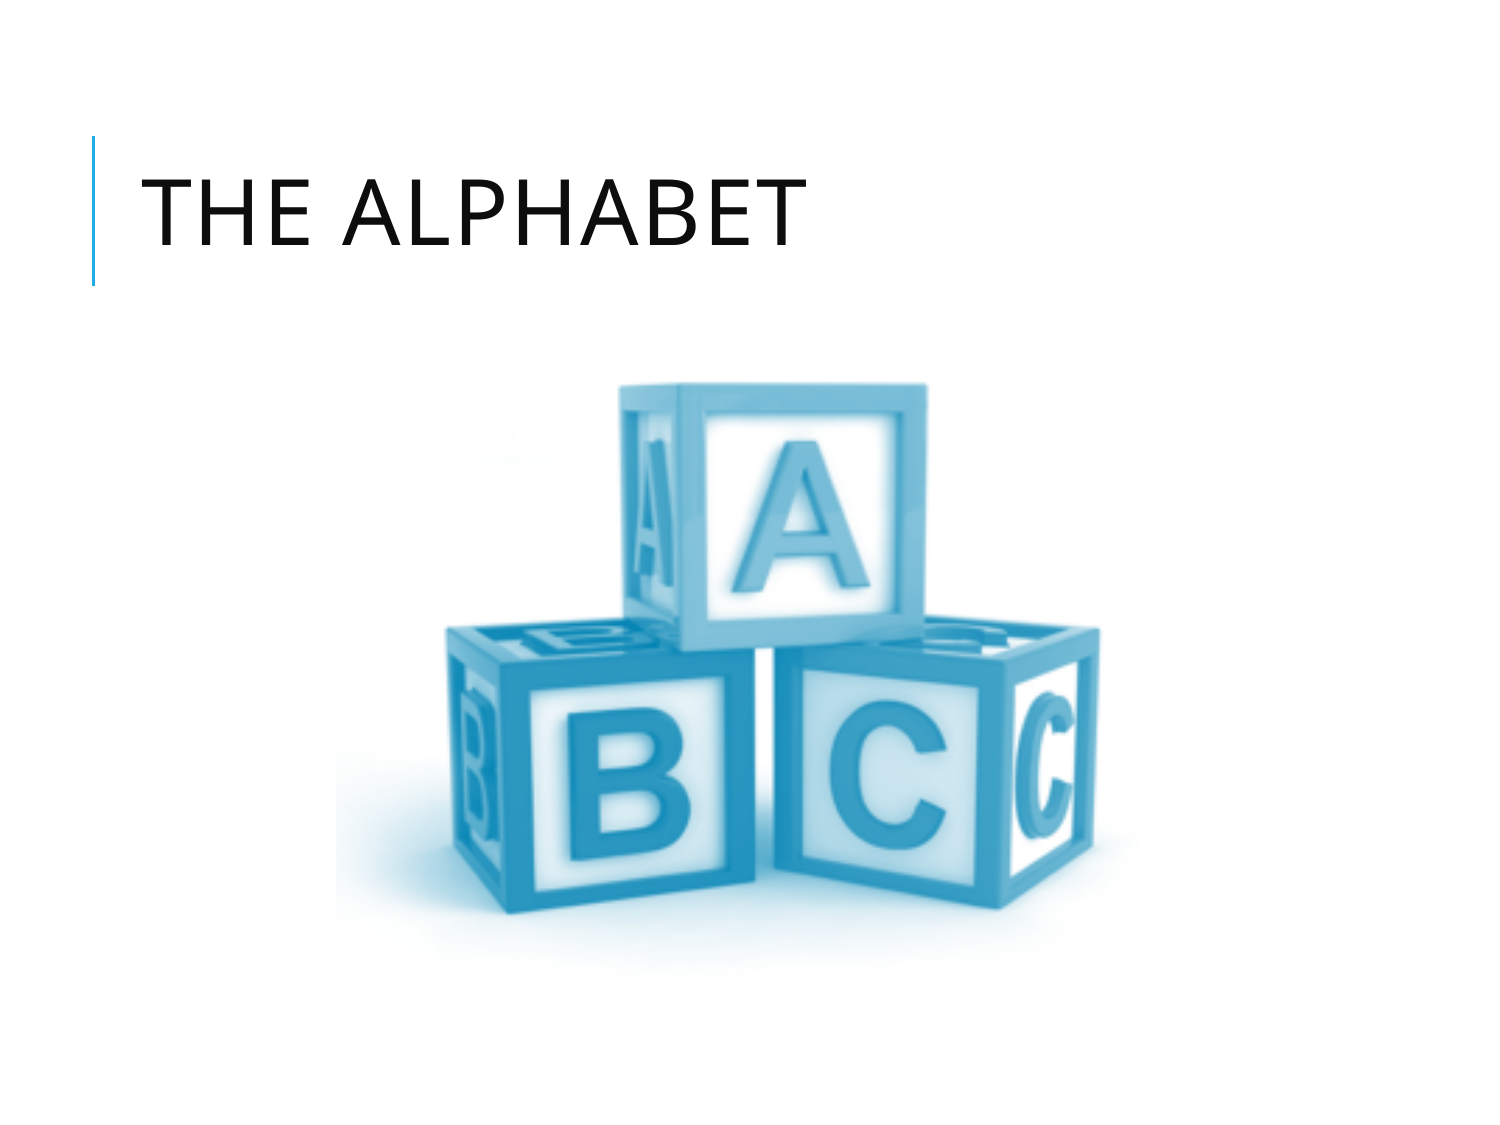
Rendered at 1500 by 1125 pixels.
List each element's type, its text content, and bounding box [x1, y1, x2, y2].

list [336, 218, 1176, 1058]
title THE alphabet [126, 96, 1322, 342]
